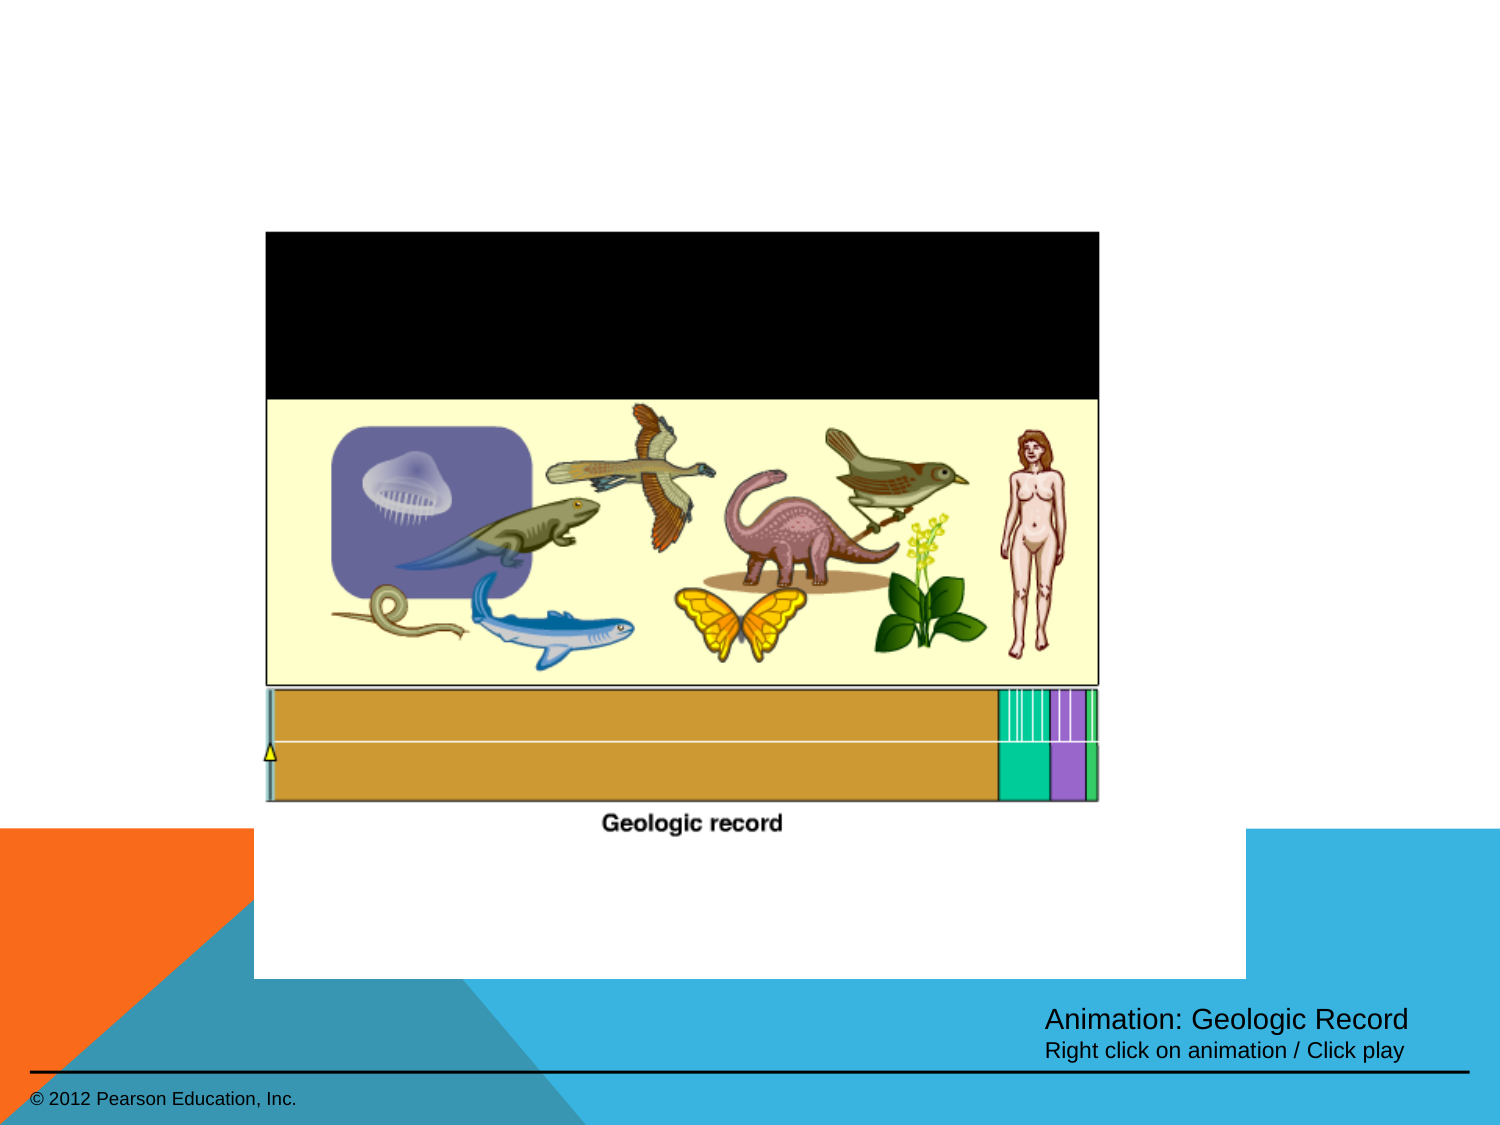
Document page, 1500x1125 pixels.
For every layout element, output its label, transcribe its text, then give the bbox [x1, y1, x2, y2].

text_box Animation: Geologic Record Right click on animation / Click play [1030, 993, 1471, 1071]
text_box © 2012 Pearson Education, Inc. [29, 1086, 1470, 1110]
picture [254, 124, 1246, 980]
